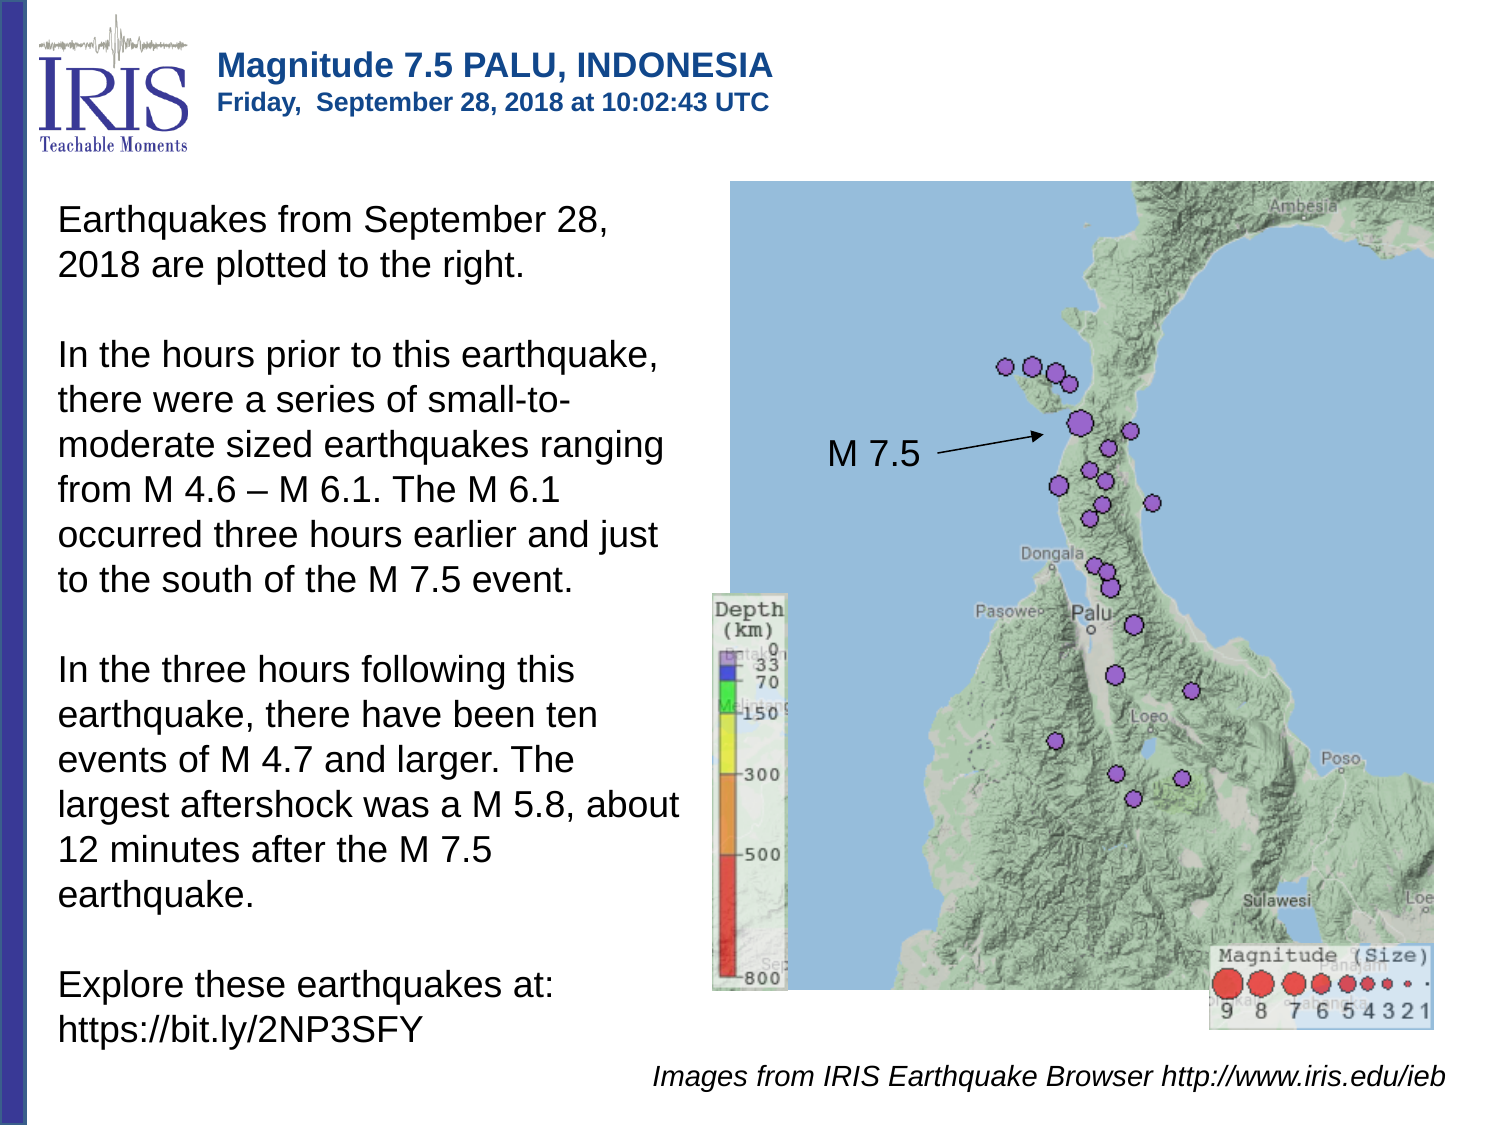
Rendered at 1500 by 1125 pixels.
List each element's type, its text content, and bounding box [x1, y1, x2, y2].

picture [712, 181, 1434, 1030]
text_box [937, 434, 1044, 454]
text_box [0, 0, 27, 1125]
text_box Images from IRIS Earthquake Browser http://www.iris.edu/ieb [637, 1049, 1475, 1100]
picture [39, 12, 188, 165]
text_box Earthquakes from September 28, 2018 are plotted to the right. In the hours prior to this earthquake, there were a series of small-to-moderate sized earthquakes ranging from M 4.6 – M 6.1. The M 6.1 occurred three hours earlier and just to the south of the M 7.5 event. In the three hours following this earthquake, there have been ten events of M 4.7 and larger. The largest aftershock was a M 5.8, about 12 minutes after the M 7.5 earthquake. Explore these earthquakes at: https://bit.ly/2NP3SFY [42, 187, 713, 1058]
text_box Magnitude 7.5 PALU, INDONESIA Friday, September 28, 2018 at 10:02:43 UTC [202, 0, 1498, 125]
